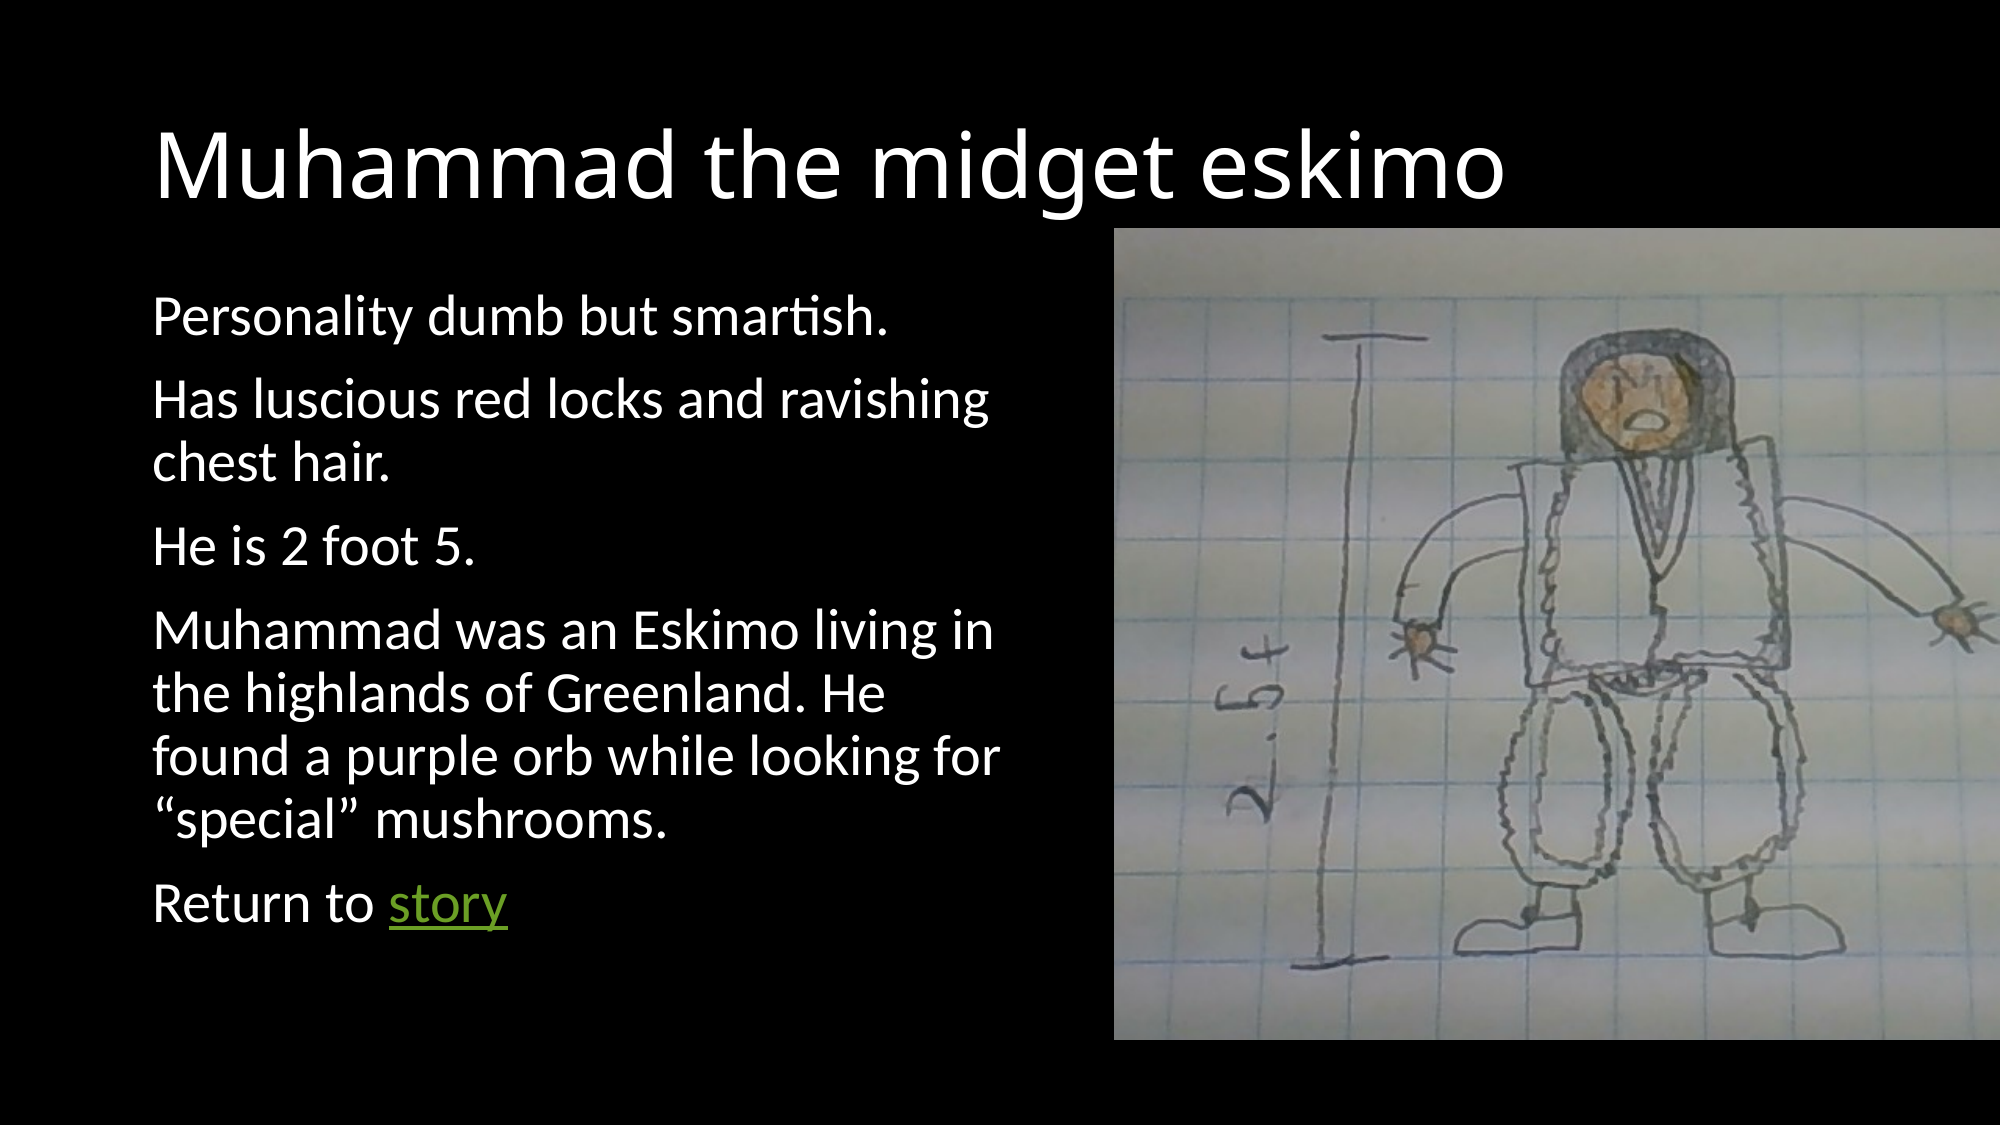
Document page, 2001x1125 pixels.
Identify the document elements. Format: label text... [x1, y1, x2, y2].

title Muhammad the midget eskimo [137, 59, 1863, 278]
picture [1113, 228, 2000, 1040]
list Personality dumb but smartish. Has luscious red locks and ravishing chest hair. He is 2 foot 5. Muhammad was an Eskimo living in the highlands of Greenland. He found a purple orb while looking for “special” mushrooms. Return to story [137, 277, 1043, 992]
